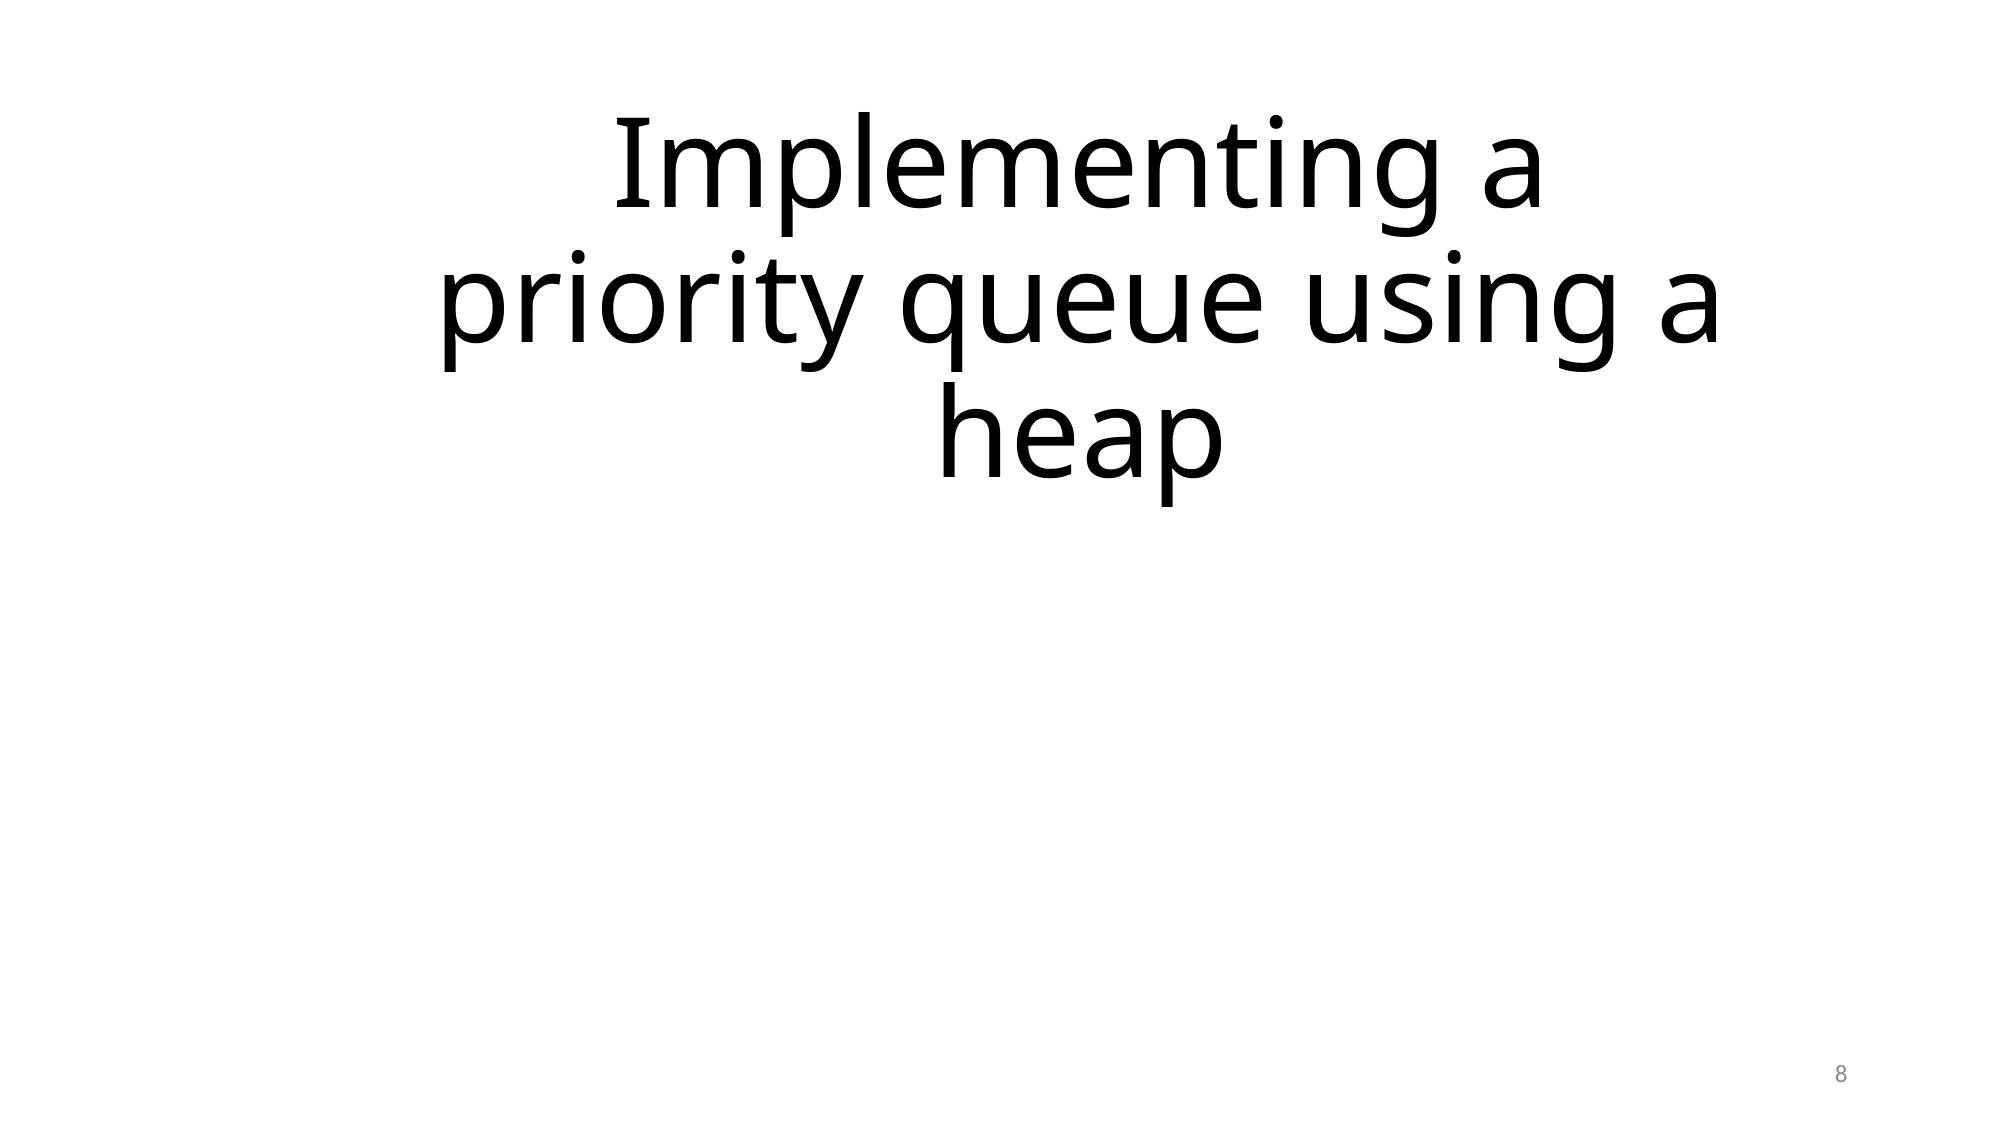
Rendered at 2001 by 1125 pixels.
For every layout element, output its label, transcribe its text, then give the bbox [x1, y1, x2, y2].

title Implementing a priority queue using a heap [412, 92, 1750, 513]
slide_number 8 [1412, 1042, 1863, 1103]
